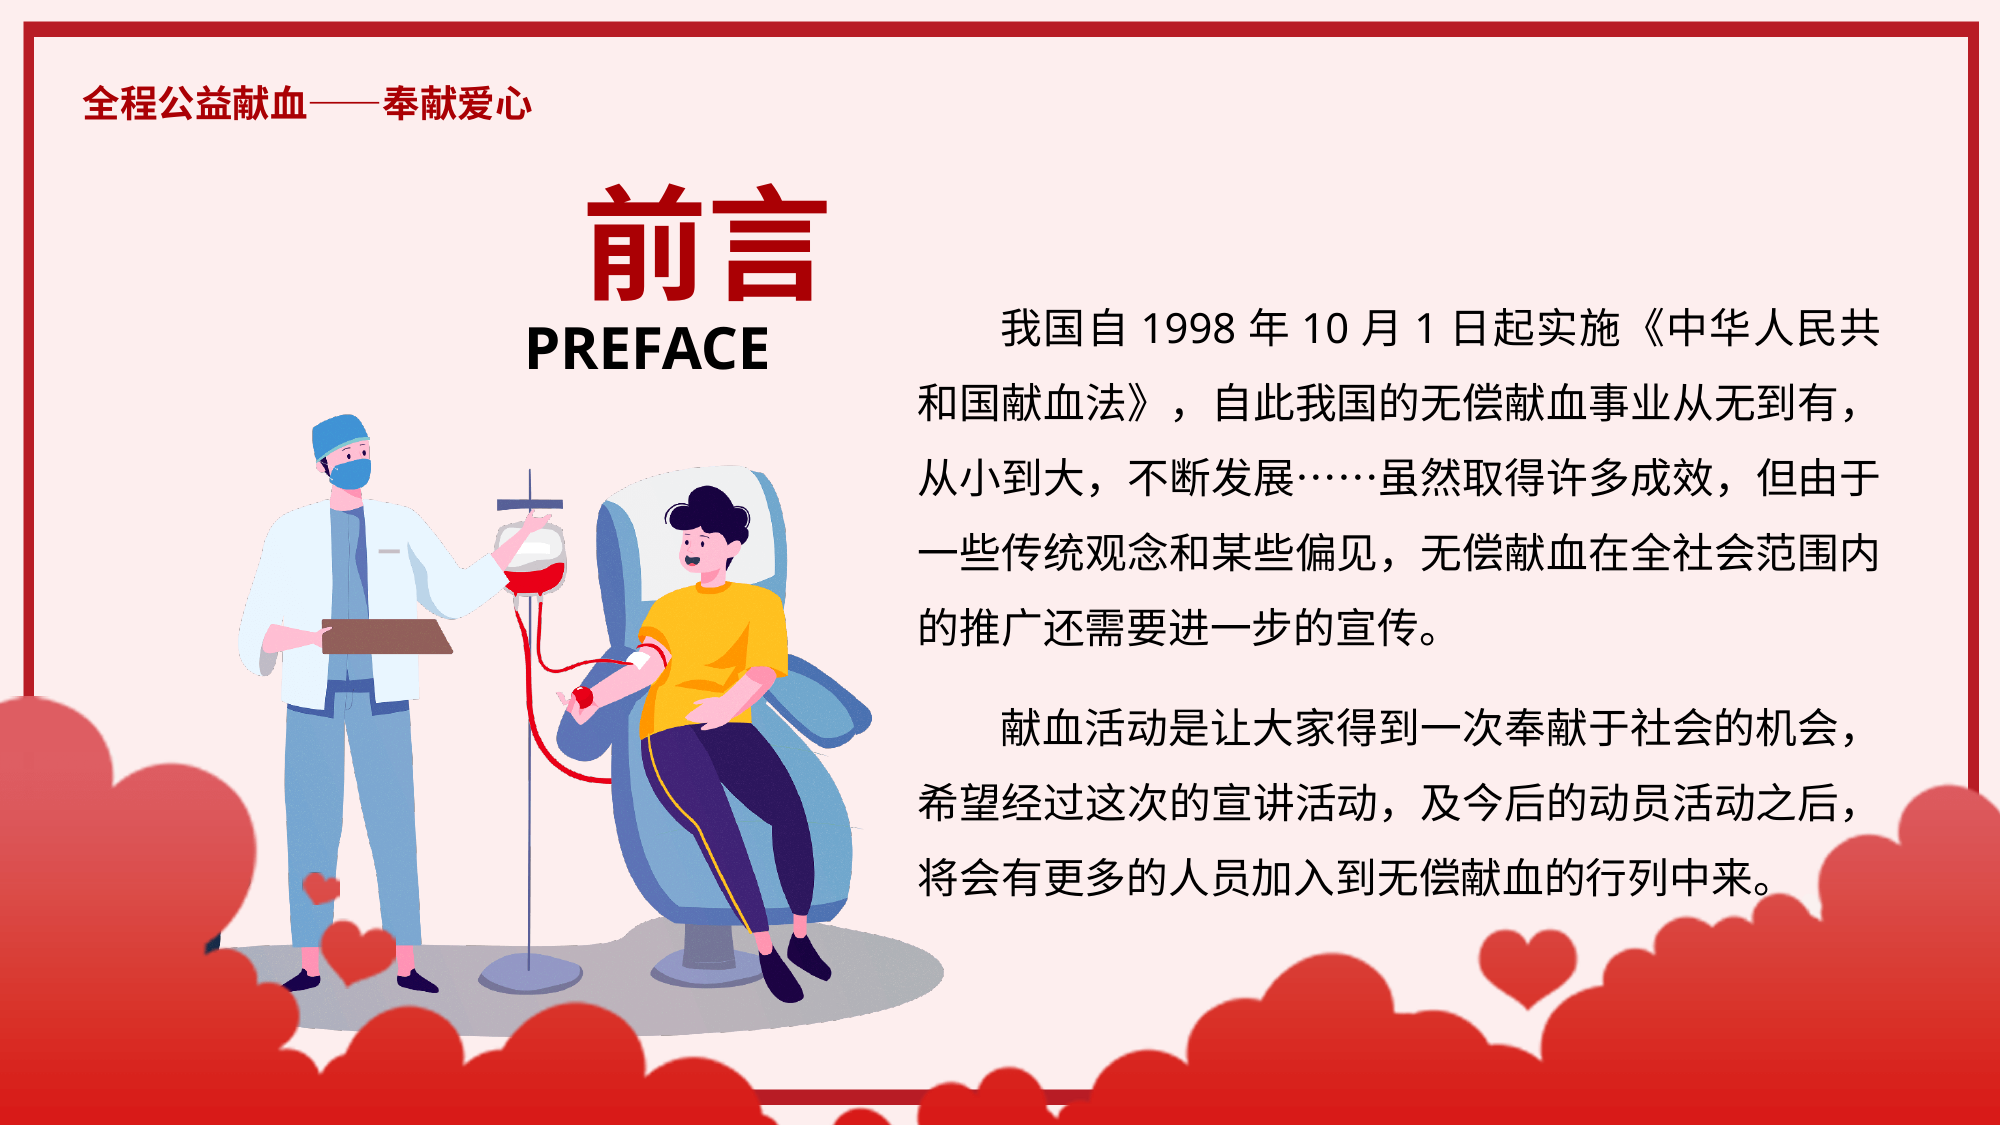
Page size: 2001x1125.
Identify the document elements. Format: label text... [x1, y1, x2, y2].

picture [0, 0, 2000, 1125]
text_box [508, 139, 904, 390]
text_box 我国自1998年10月1日起实施《中华人民共和国献血法》，自此我国的无偿献血事业从无到有，从小到大，不断发展……虽然取得许多成效，但由于一些传统观念和某些偏见，无偿献血在全社会范围内的推广还需要进一步的宣传。 献血活动是让大家得到一次奉献于社会的机会，希望经过这次的宣讲活动，及今后的动员活动之后，将会有更多的人员加入到无偿献血的行列中来。 [997, 269, 1897, 696]
text_box 全程公益献血——奉献爱心 [67, 72, 548, 133]
